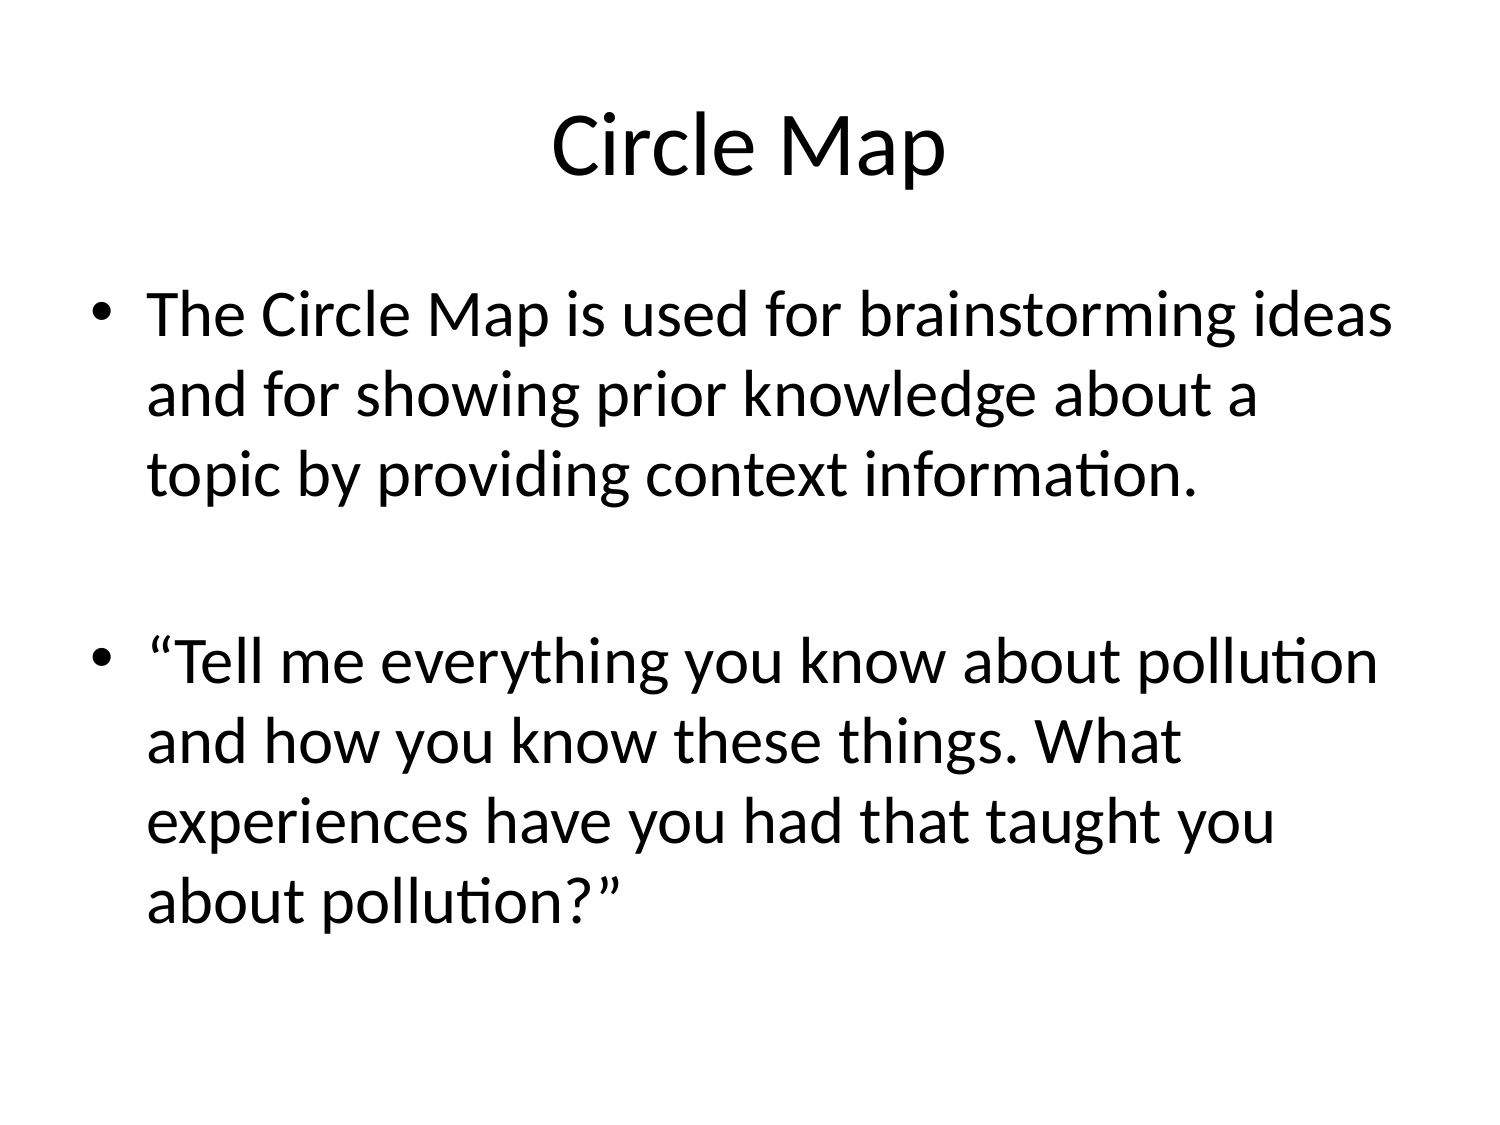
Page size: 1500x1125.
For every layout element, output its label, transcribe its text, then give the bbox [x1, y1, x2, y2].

title Circle Map [75, 45, 1425, 233]
list The Circle Map is used for brainstorming ideas and for showing prior knowledge about a topic by providing context information. “Tell me everything you know about pollution and how you know these things. What experiences have you had that taught you about pollution?” [75, 262, 1425, 1005]
